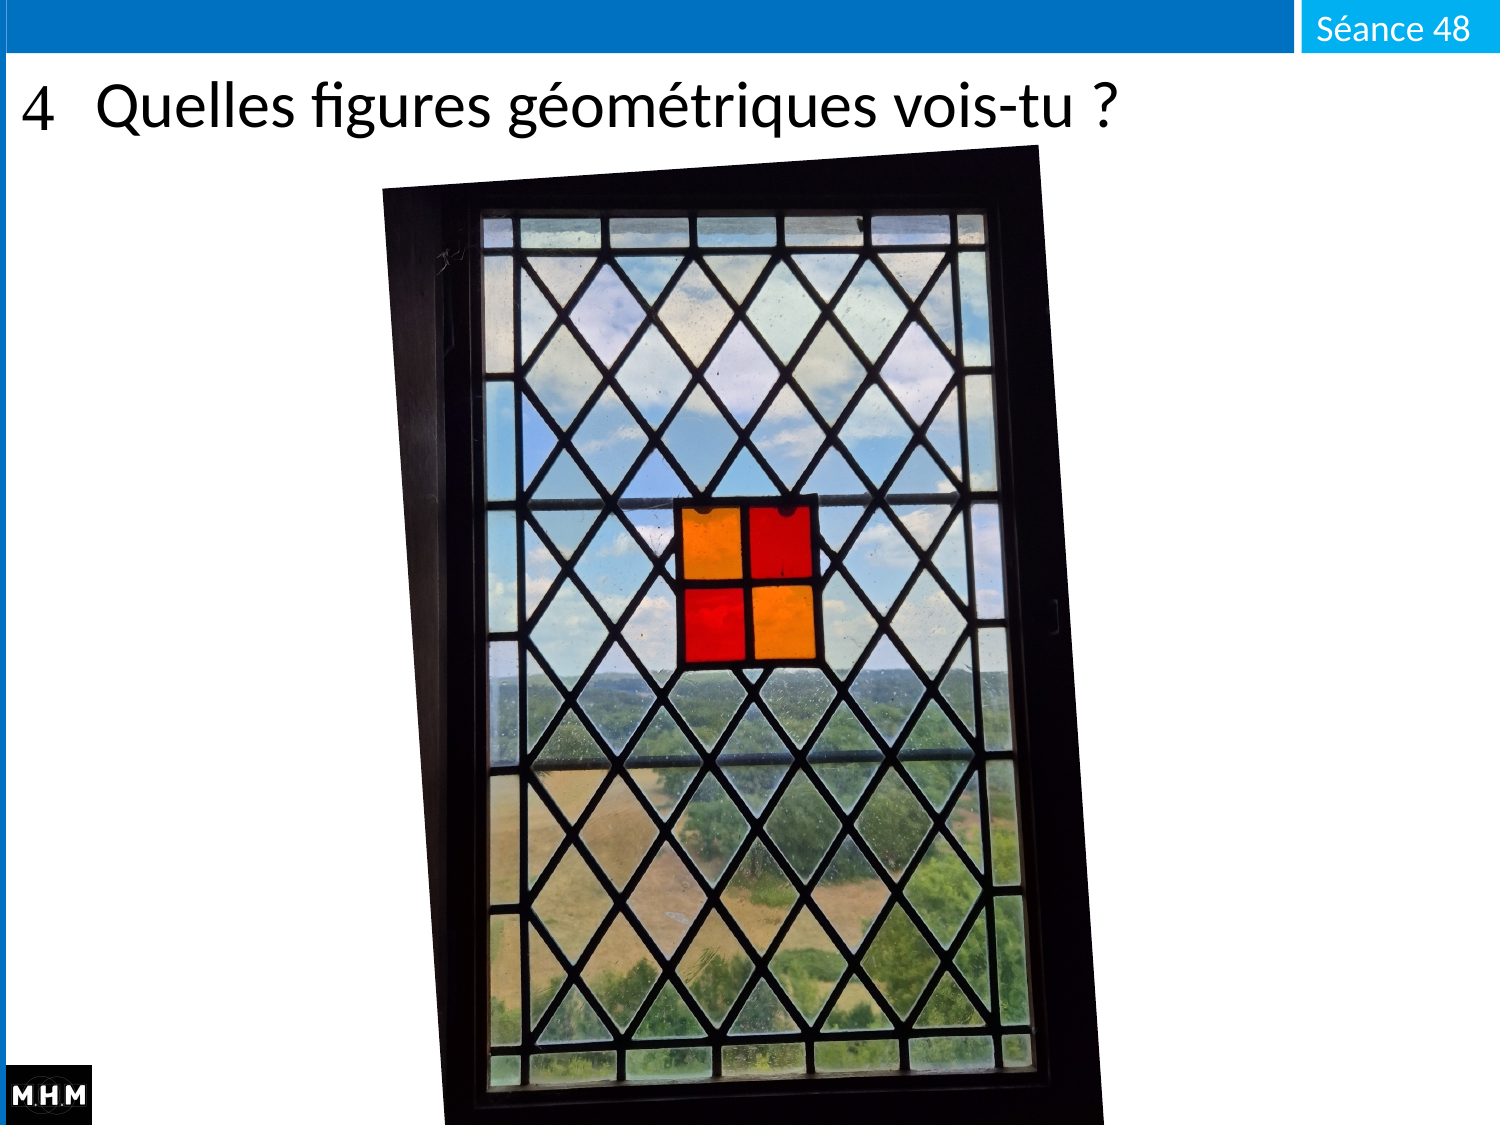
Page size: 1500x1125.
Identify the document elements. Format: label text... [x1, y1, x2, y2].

picture [6, 1065, 92, 1125]
title Quelles figures géométriques vois-tu ? [80, 62, 1375, 150]
picture [250, 144, 1236, 1125]
